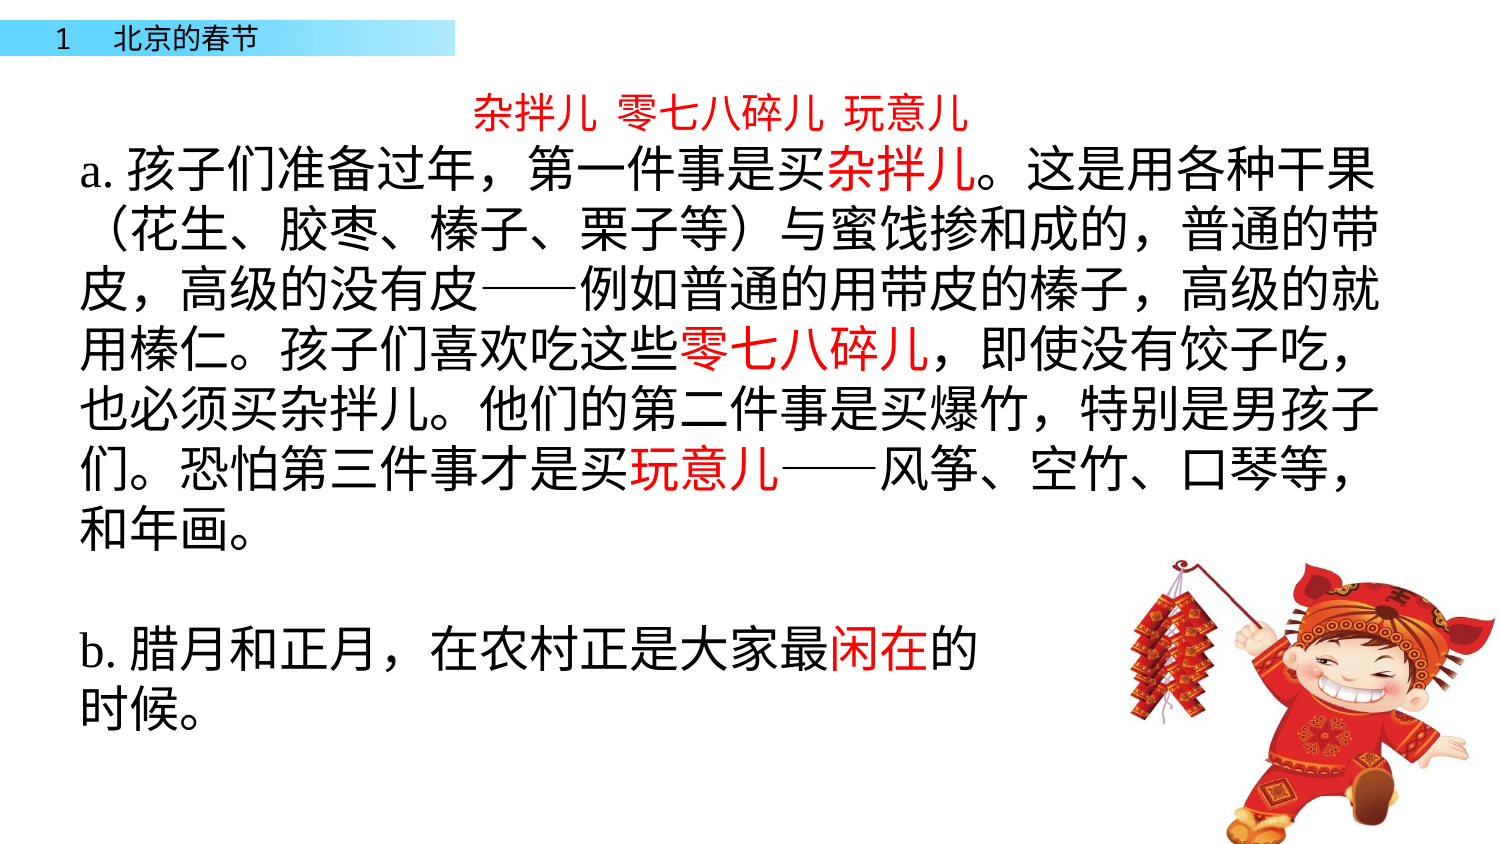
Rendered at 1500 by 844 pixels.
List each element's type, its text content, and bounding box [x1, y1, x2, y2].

text_box [717, 136, 752, 235]
text_box a.孩子们准备过年，第一件事是买杂拌儿。这是用各种干果（花生、胶枣、榛子、栗子等）与蜜饯掺和成的，普通的带皮，高级的没有皮——例如普通的用带皮的榛子，高级的就用榛仁。孩子们喜欢吃这些零七八碎儿，即使没有饺子吃，也必须买杂拌儿。他们的第二件事是买爆竹，特别是男孩子们。恐怕第三件事才是买玩意儿——风筝、空竹、口琴等，和年画。 b.腊月和正月，在农村正是大家最闲在的 时候。 [64, 129, 1424, 745]
text_box [405, 136, 717, 270]
picture [1093, 504, 1500, 844]
text_box 杂拌儿 零七八碎儿 玩意儿 [360, 79, 1082, 129]
